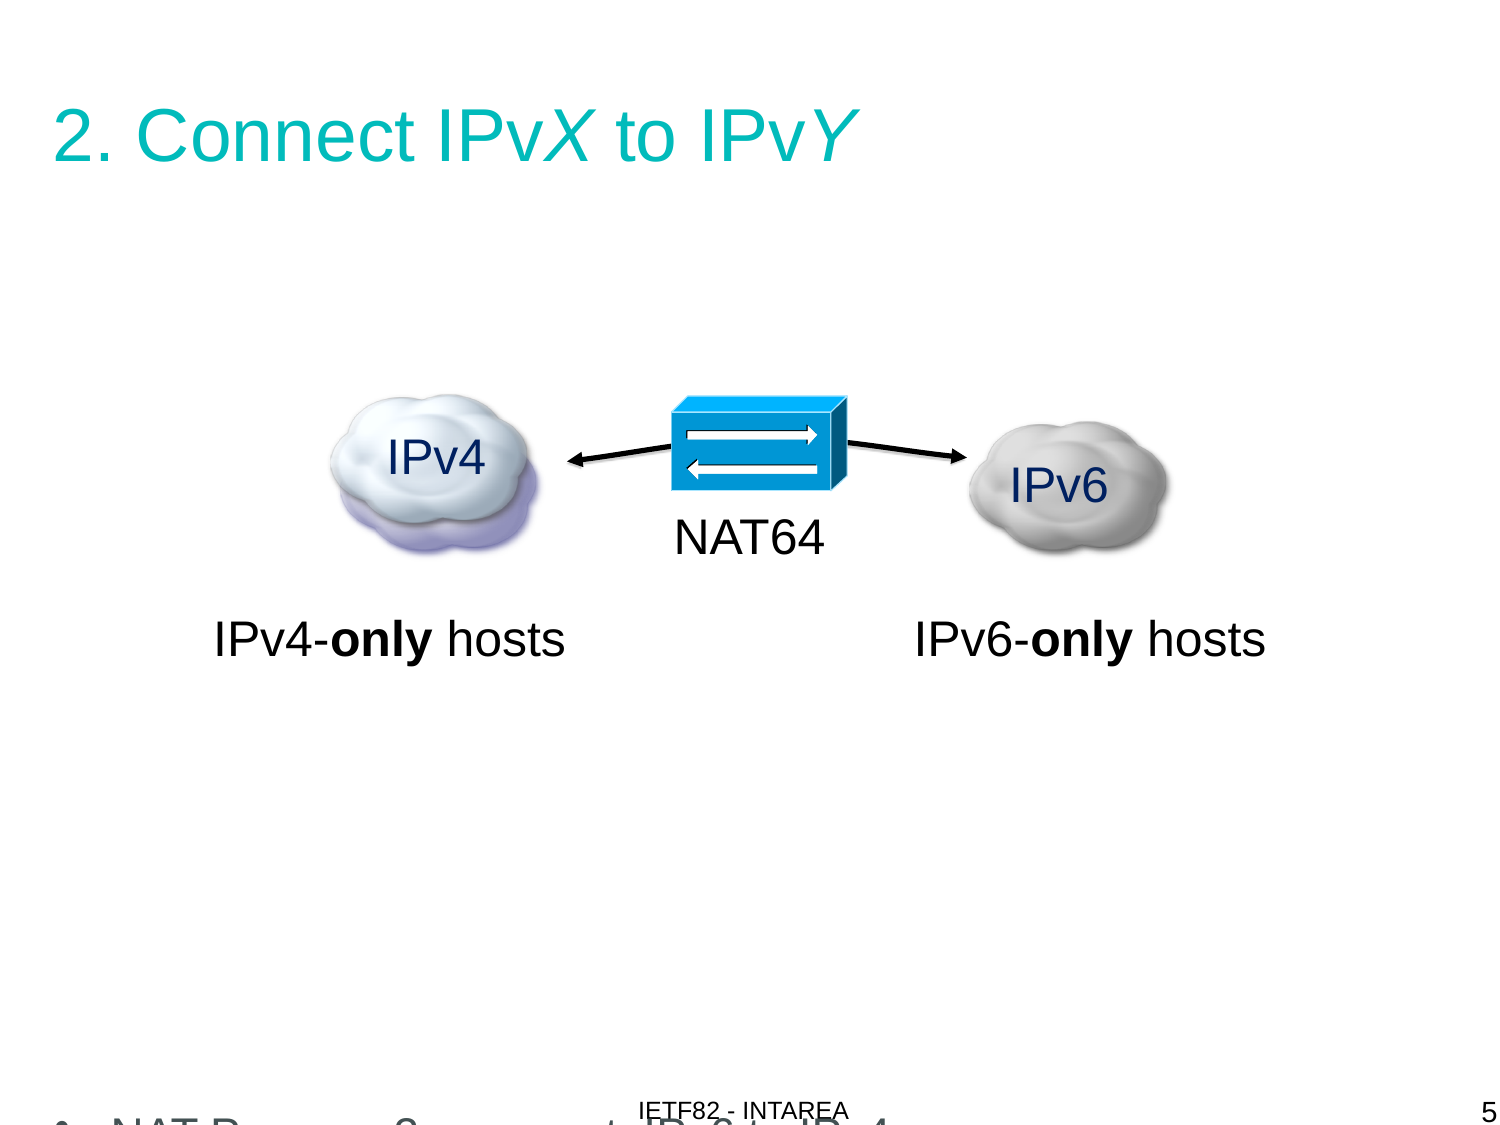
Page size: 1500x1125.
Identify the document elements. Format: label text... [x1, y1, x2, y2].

title 2. Connect IPvX to IPvY [37, 70, 1447, 209]
slide_number 5 [1162, 1085, 1500, 1125]
picture [955, 412, 1189, 563]
picture [316, 386, 560, 564]
text_box IPv4-only hosts [198, 598, 636, 674]
text_box [566, 446, 666, 467]
footer IETF82 - INTAREA [462, 1087, 1026, 1125]
picture [687, 428, 816, 443]
text_box NAT64 [646, 497, 853, 573]
text_box [852, 443, 950, 459]
text_box IPv6-only hosts [898, 598, 1337, 674]
list NAT Purpose 2: connect IPv6 to IPv4 [39, 220, 1447, 1036]
picture [671, 395, 849, 494]
picture [688, 461, 817, 478]
